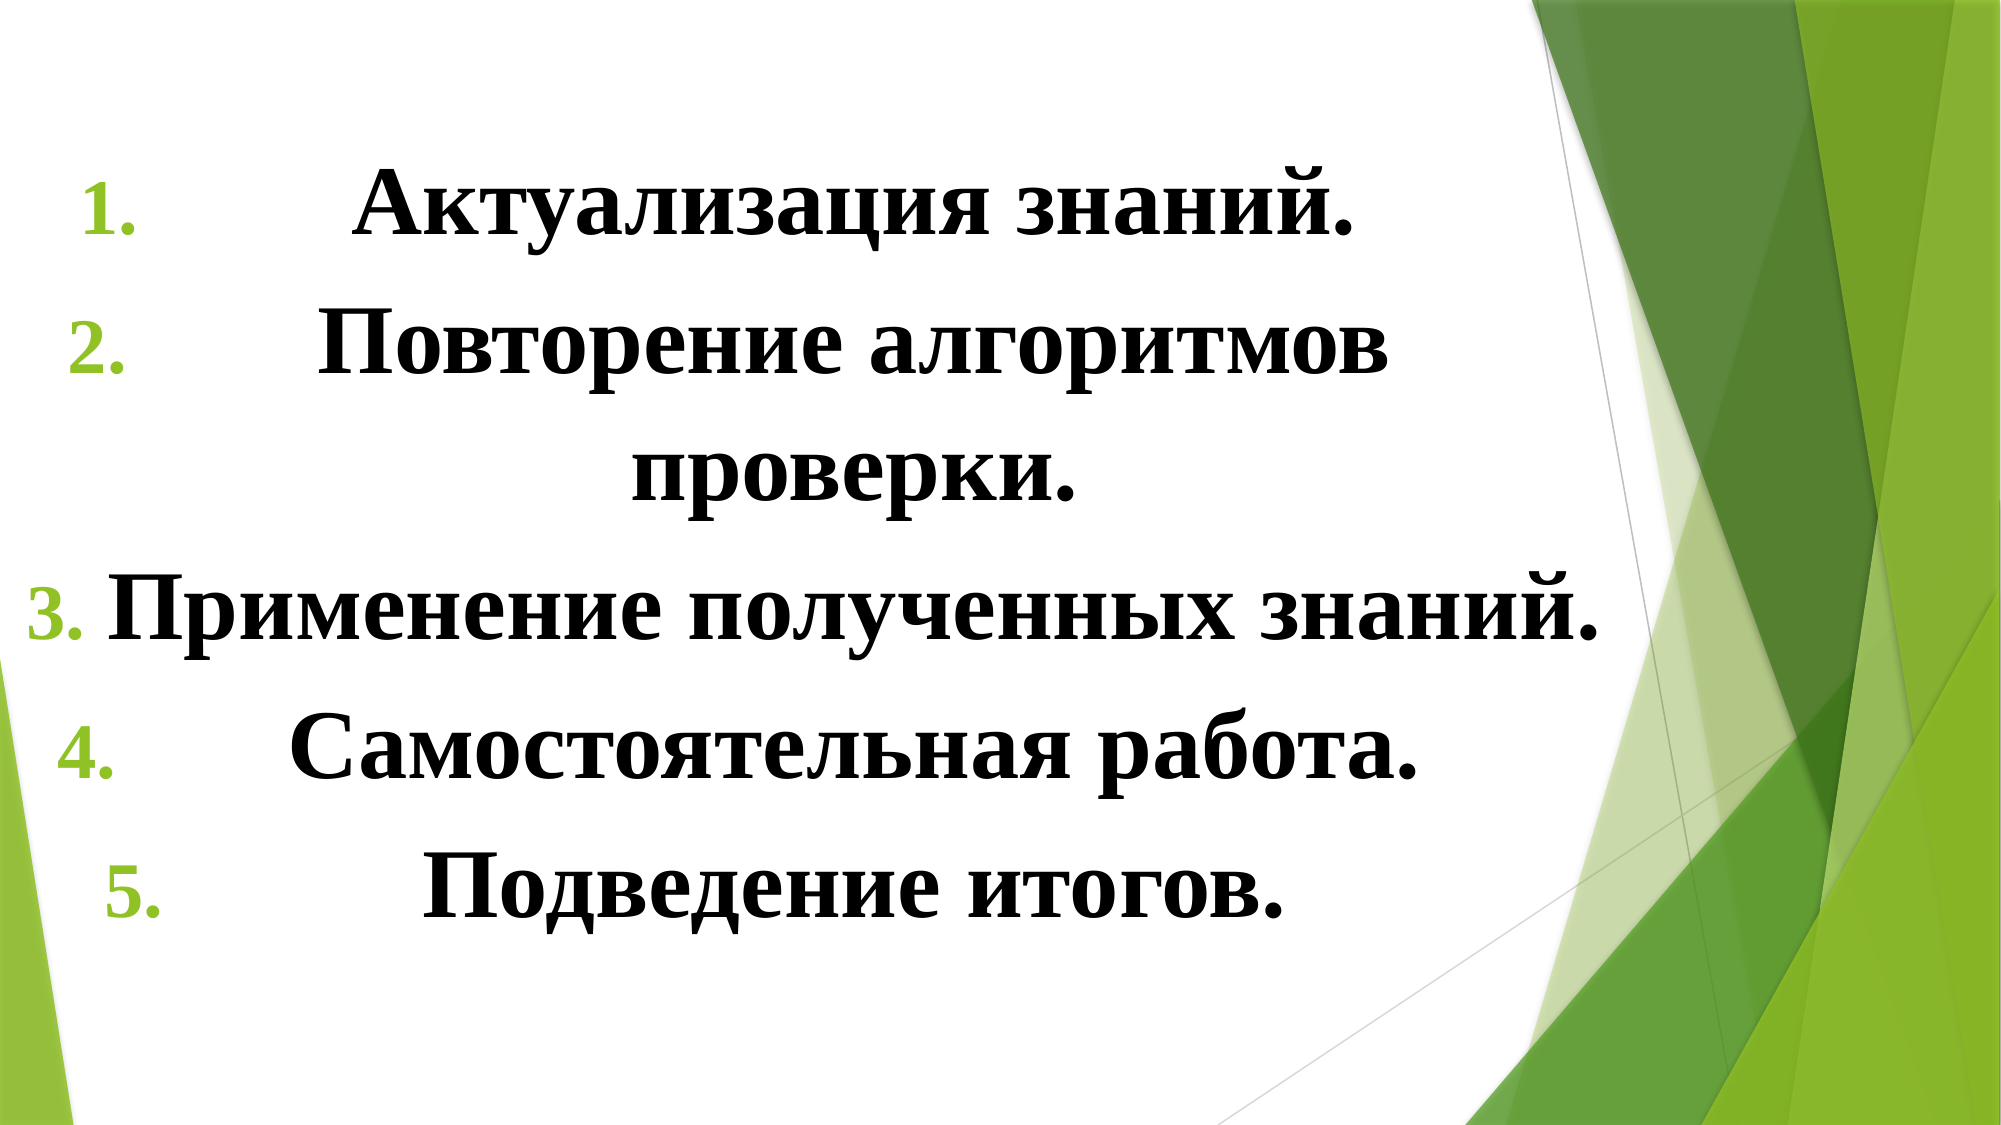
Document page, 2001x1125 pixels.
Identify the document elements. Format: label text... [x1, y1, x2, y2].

list Актуализация знаний. Повторение алгоритмов проверки. Применение полученных знаний. Самостоятельная работа. Подведение итогов. [11, 120, 1638, 946]
